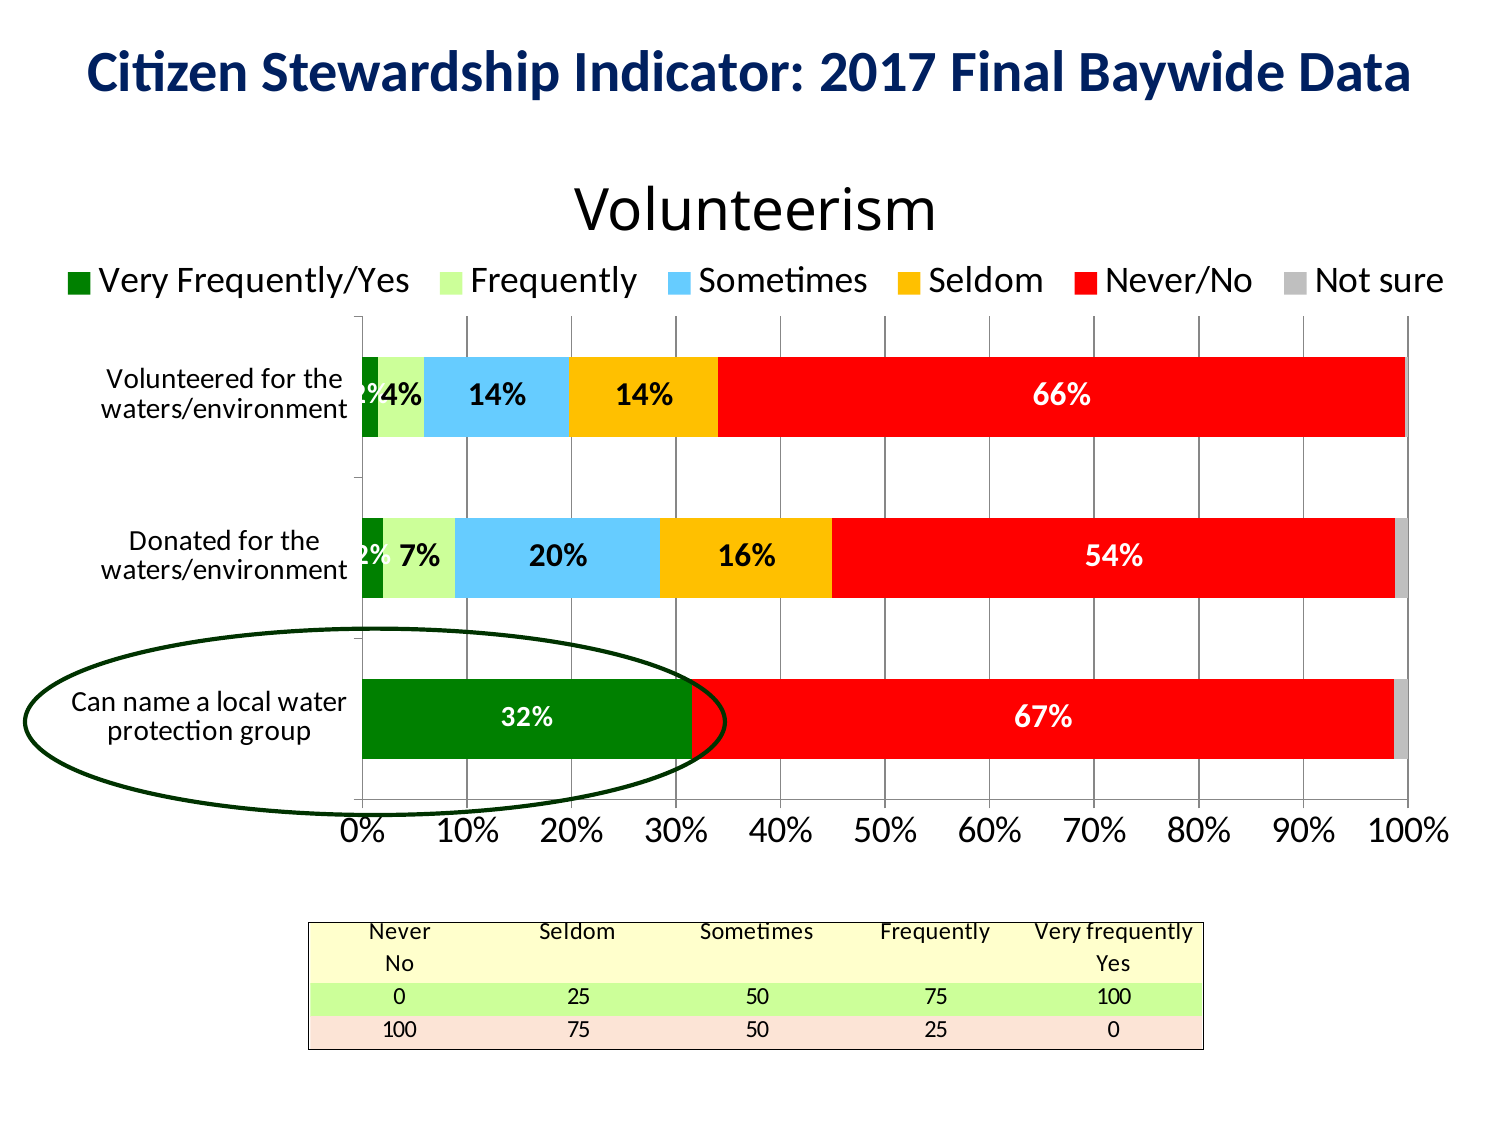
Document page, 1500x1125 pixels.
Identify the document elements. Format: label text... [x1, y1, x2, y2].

picture [308, 922, 1204, 1051]
chart [49, 250, 1463, 1051]
text_box Citizen Stewardship Indicator: 2017 Final Baywide Data [56, 25, 1444, 110]
text_box [22, 688, 44, 755]
title Volunteerism [81, 157, 1432, 249]
